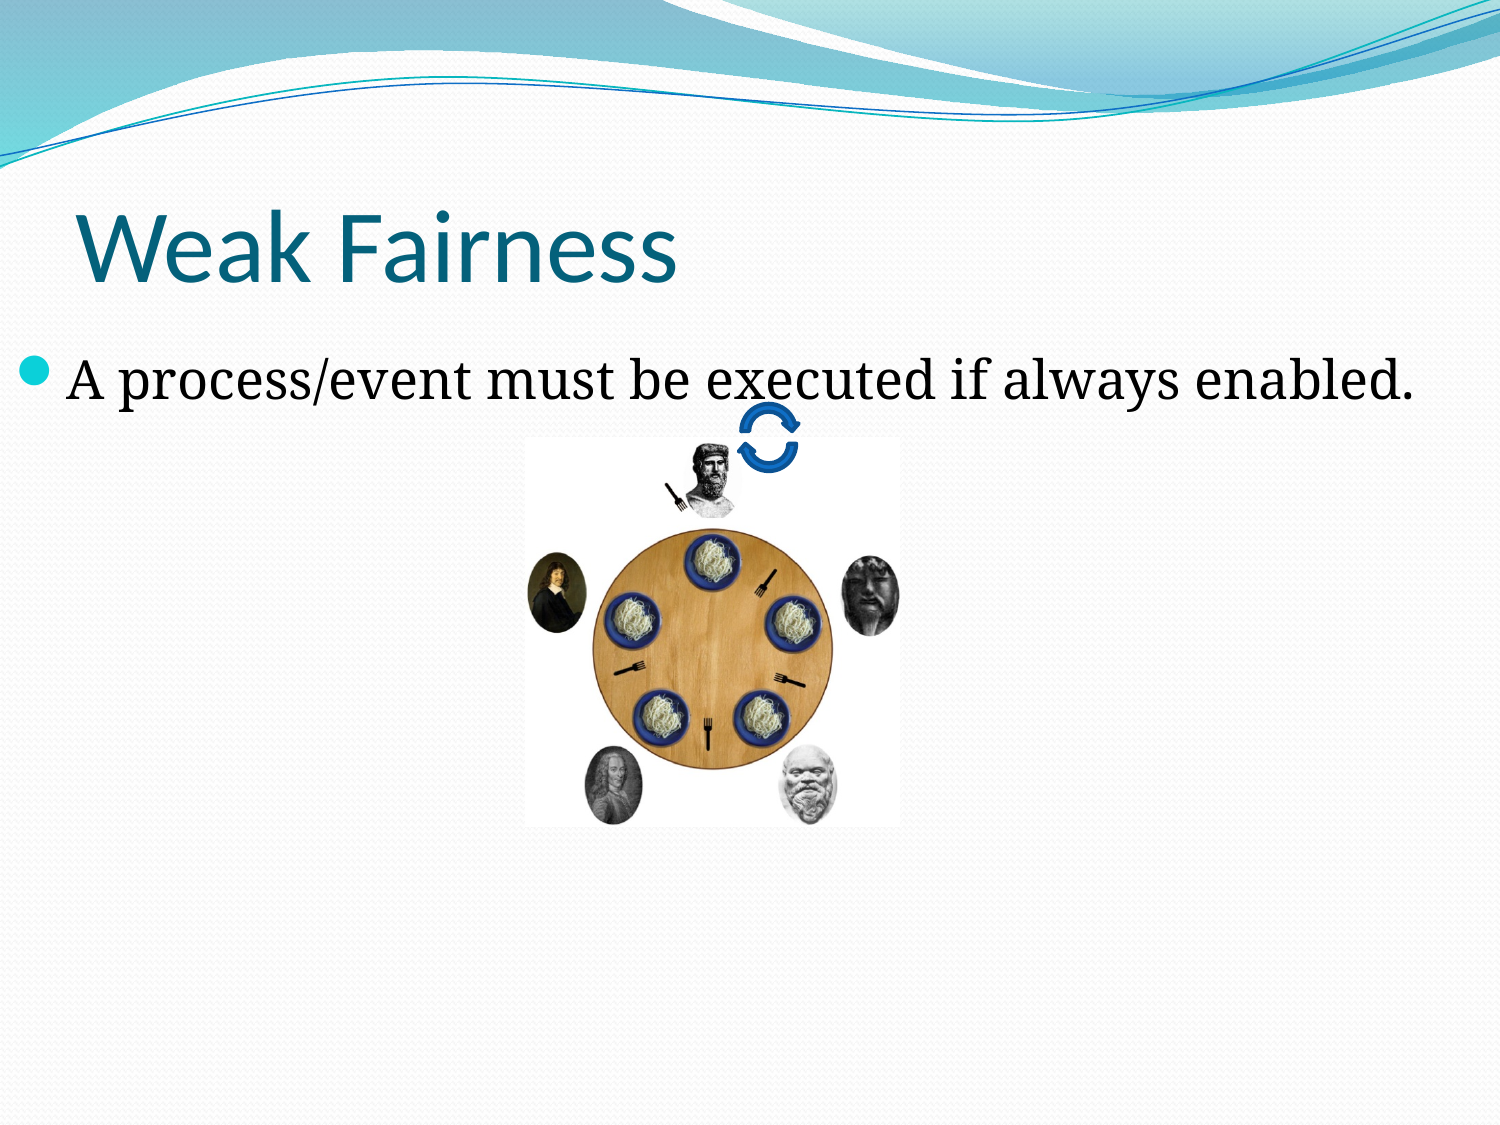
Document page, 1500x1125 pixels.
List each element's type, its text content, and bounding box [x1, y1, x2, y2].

list A process/event must be executed if always enabled. [0, 337, 1476, 888]
picture [524, 437, 901, 827]
text_box [739, 401, 801, 434]
title Weak Fairness [74, 115, 1426, 304]
